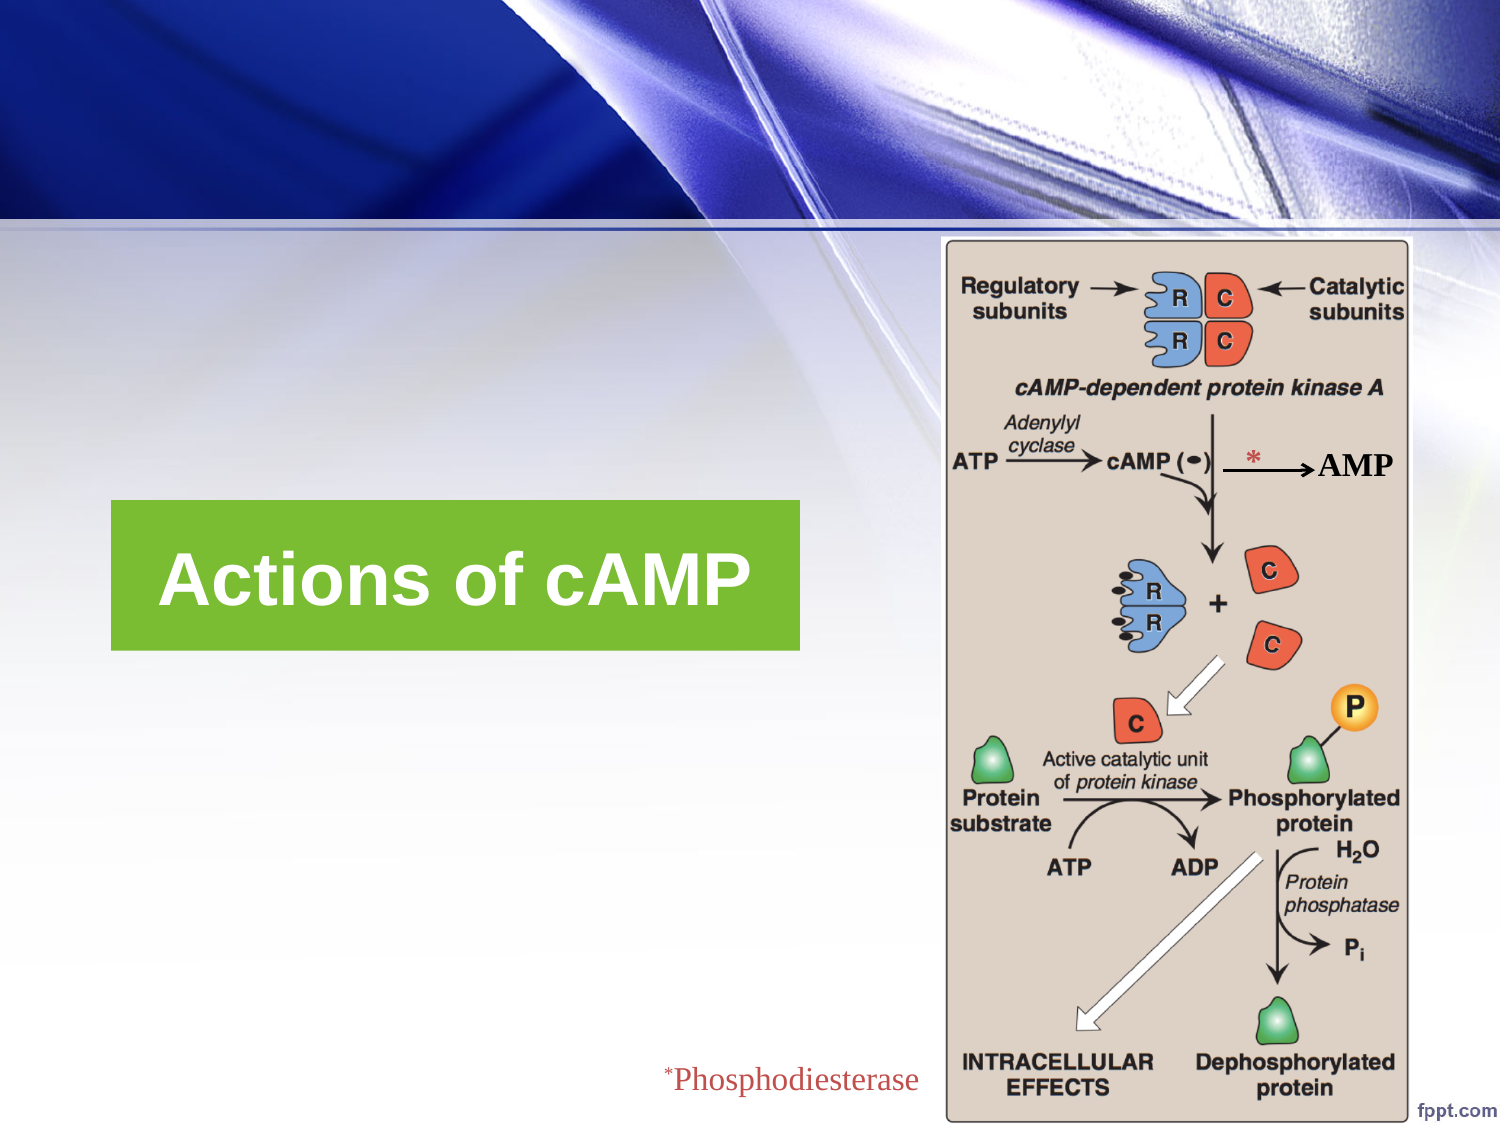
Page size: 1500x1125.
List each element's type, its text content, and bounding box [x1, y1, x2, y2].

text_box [646, 236, 1413, 1125]
picture [0, 0, 1500, 1125]
title Actions of cAMP [111, 500, 641, 651]
